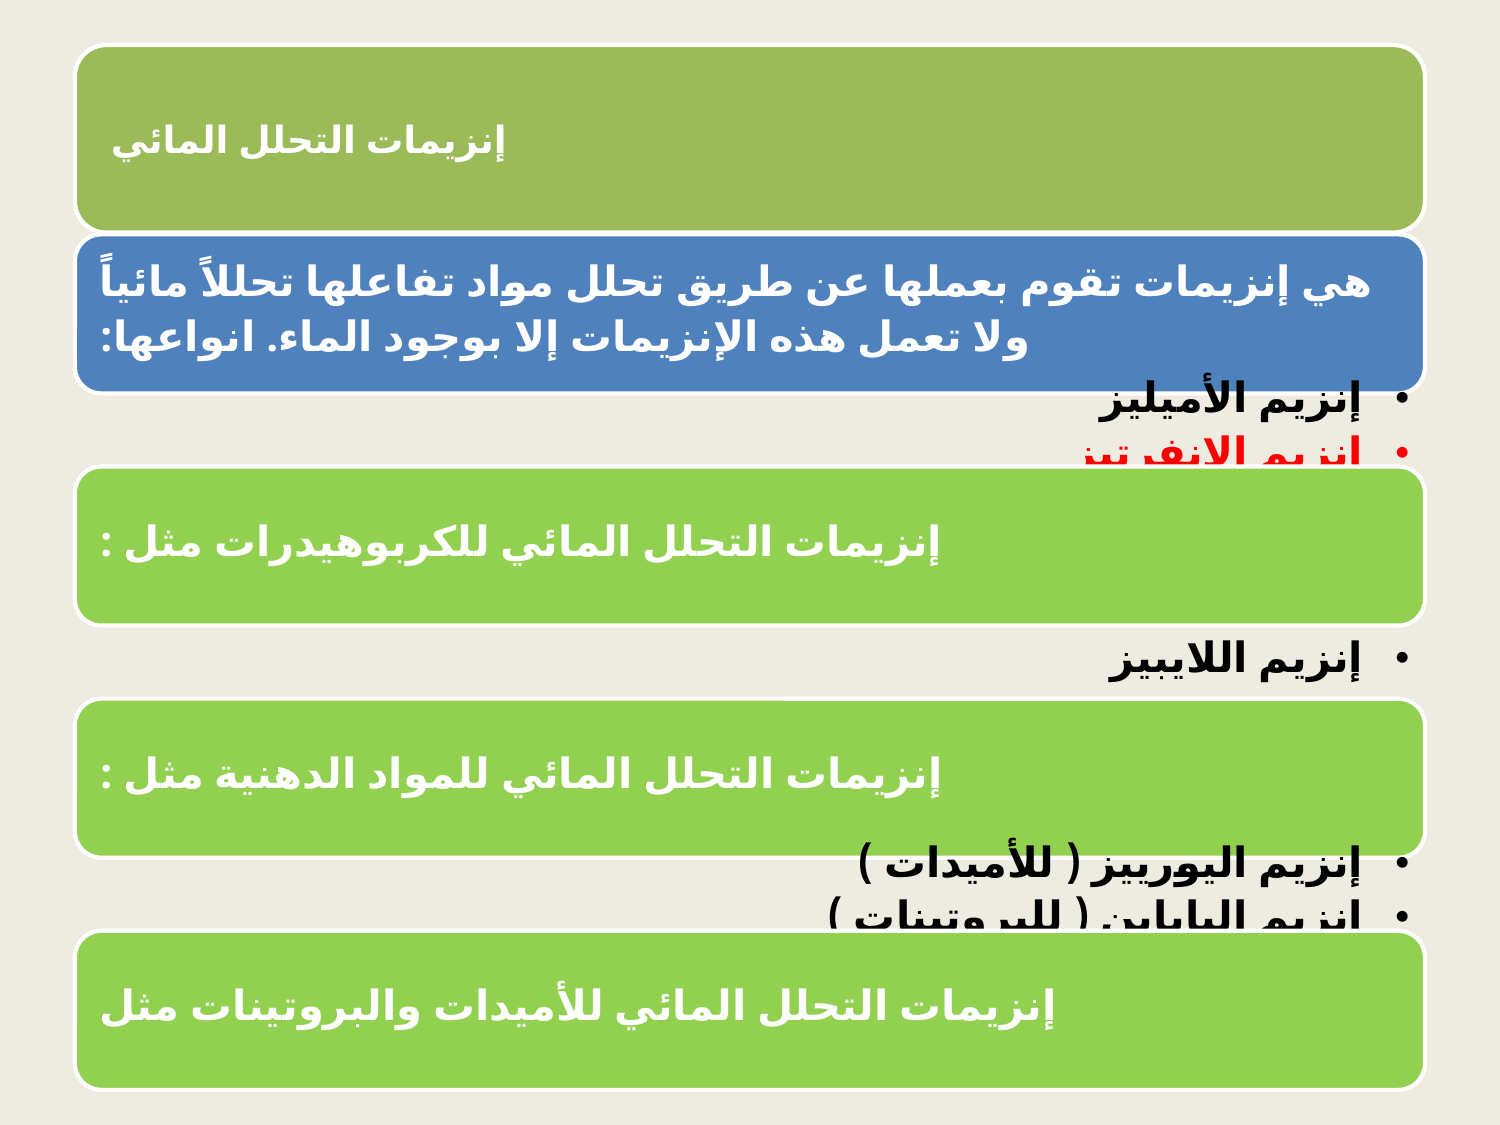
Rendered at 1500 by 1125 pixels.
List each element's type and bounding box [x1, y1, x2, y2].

text_box [74, 44, 1426, 233]
list [74, 234, 1426, 1091]
